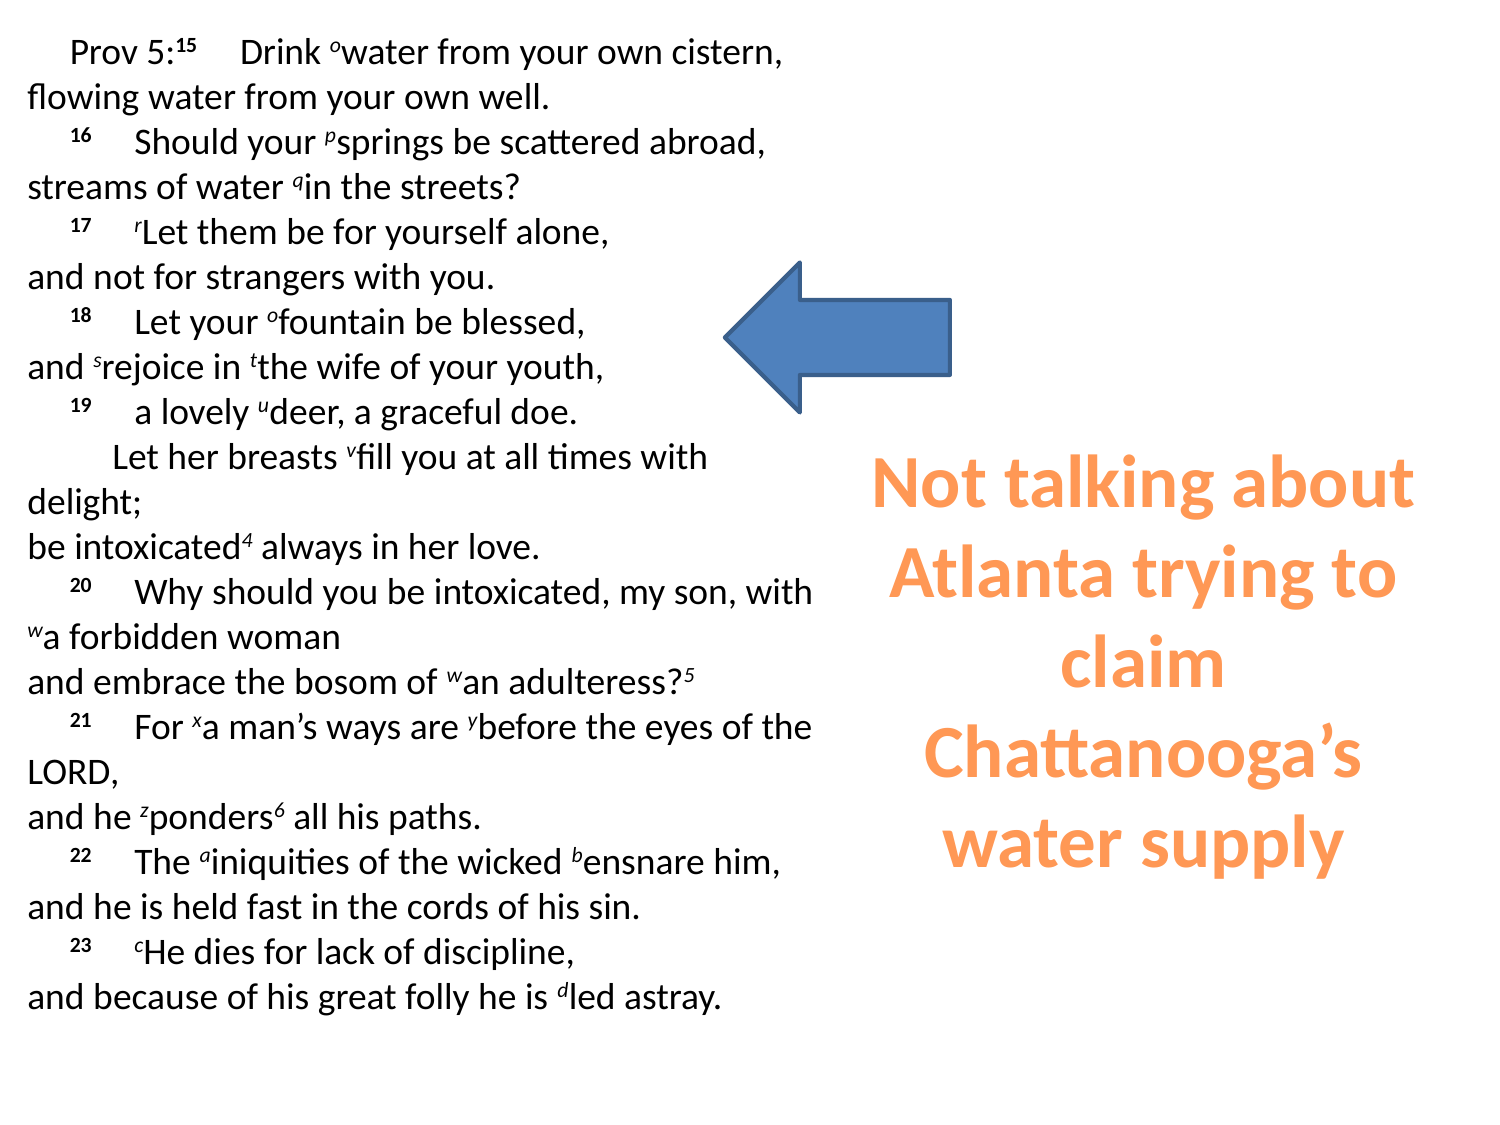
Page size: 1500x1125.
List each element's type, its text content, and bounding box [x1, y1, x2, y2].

text_box Prov 5:15 Drink o﻿water from your own cistern, flowing water from your own well. 16 Should your p﻿springs be scattered abroad, streams of water q﻿in the streets? 17 r﻿Let them be for yourself alone, and not for strangers with you. 18 Let your o﻿fountain be blessed, and s﻿rejoice in t﻿the wife of your youth, 19 a lovely u﻿deer, a graceful doe. Let her breasts v﻿fill you at all times with delight; be intoxicated﻿4 always in her love. 20 Why should you be intoxicated, my son, with w﻿a forbidden woman and embrace the bosom of w﻿an adulteress?﻿5 21 For x﻿a man’s ways are y﻿before the eyes of the Lord, and he z﻿ponders﻿6 all his paths. 22 The a﻿iniquities of the wicked b﻿ensnare him, and he is held fast in the cords of his sin. 23 c﻿He dies for lack of discipline, and because of his great folly he is d﻿led astray. [12, 19, 838, 1024]
text_box Not talking about Atlanta trying to claim Chattanooga’s water supply [837, 424, 1450, 890]
text_box [722, 260, 952, 415]
